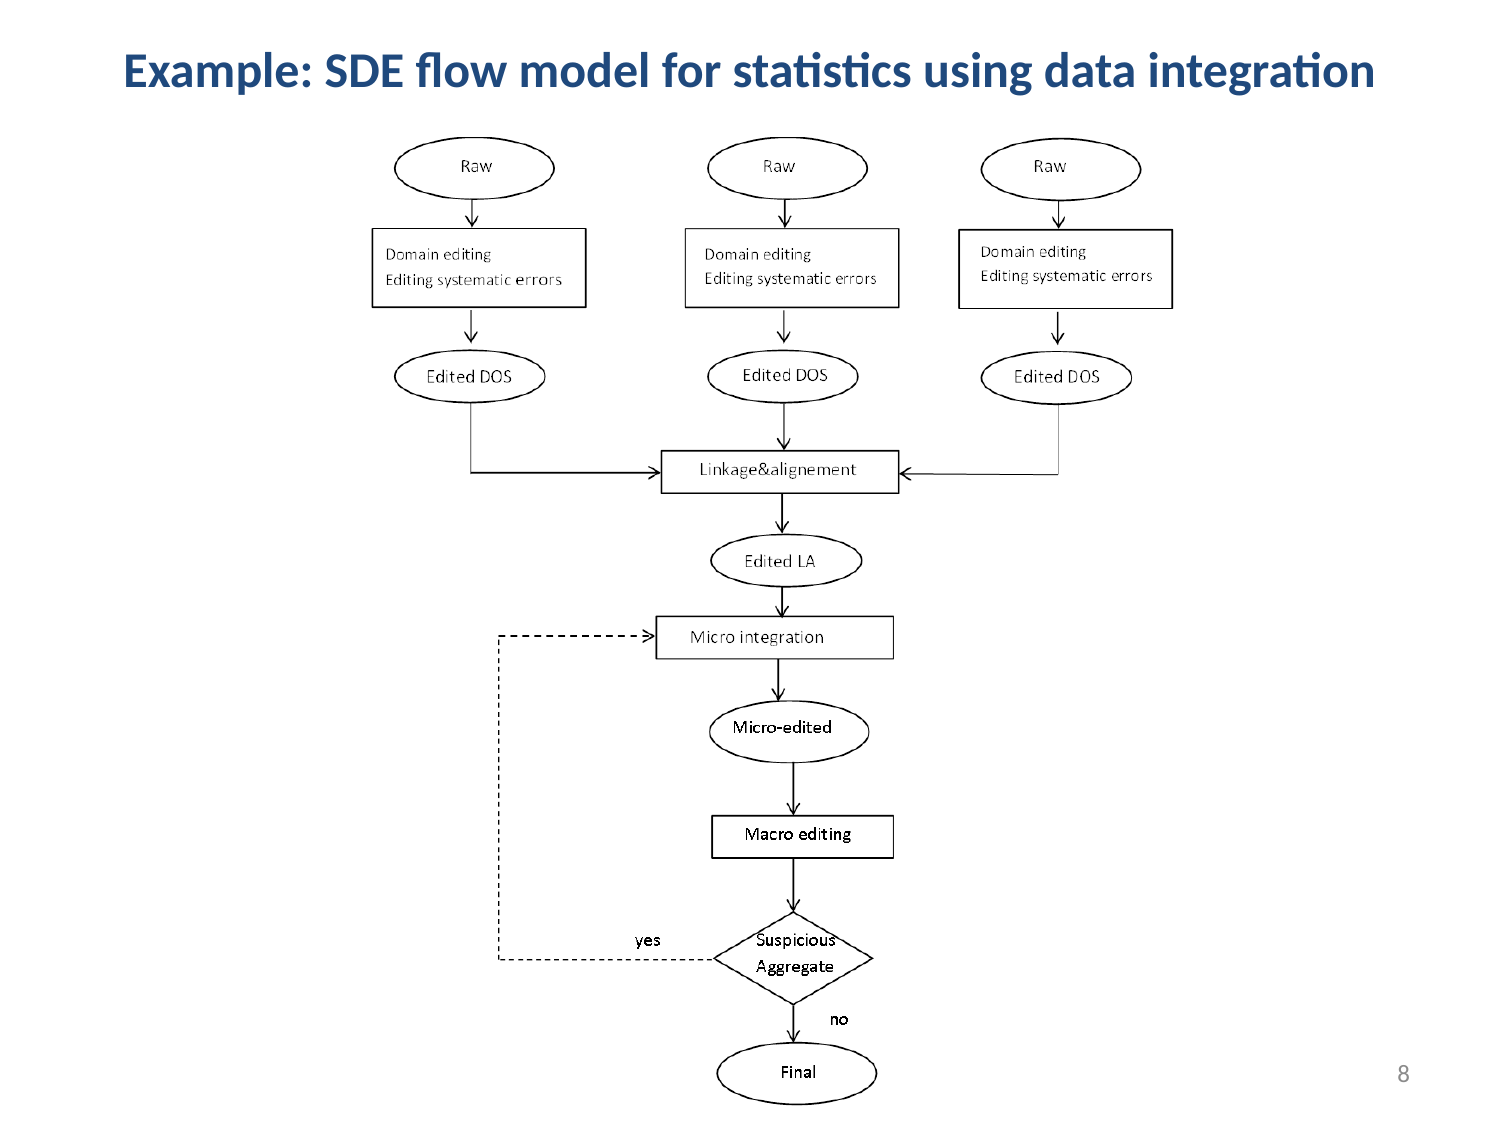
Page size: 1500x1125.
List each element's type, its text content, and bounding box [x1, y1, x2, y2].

picture [367, 137, 1193, 1125]
title Example: SDE flow model for statistics using data integration [75, 0, 1425, 161]
slide_number 8 [1198, 1042, 1425, 1103]
